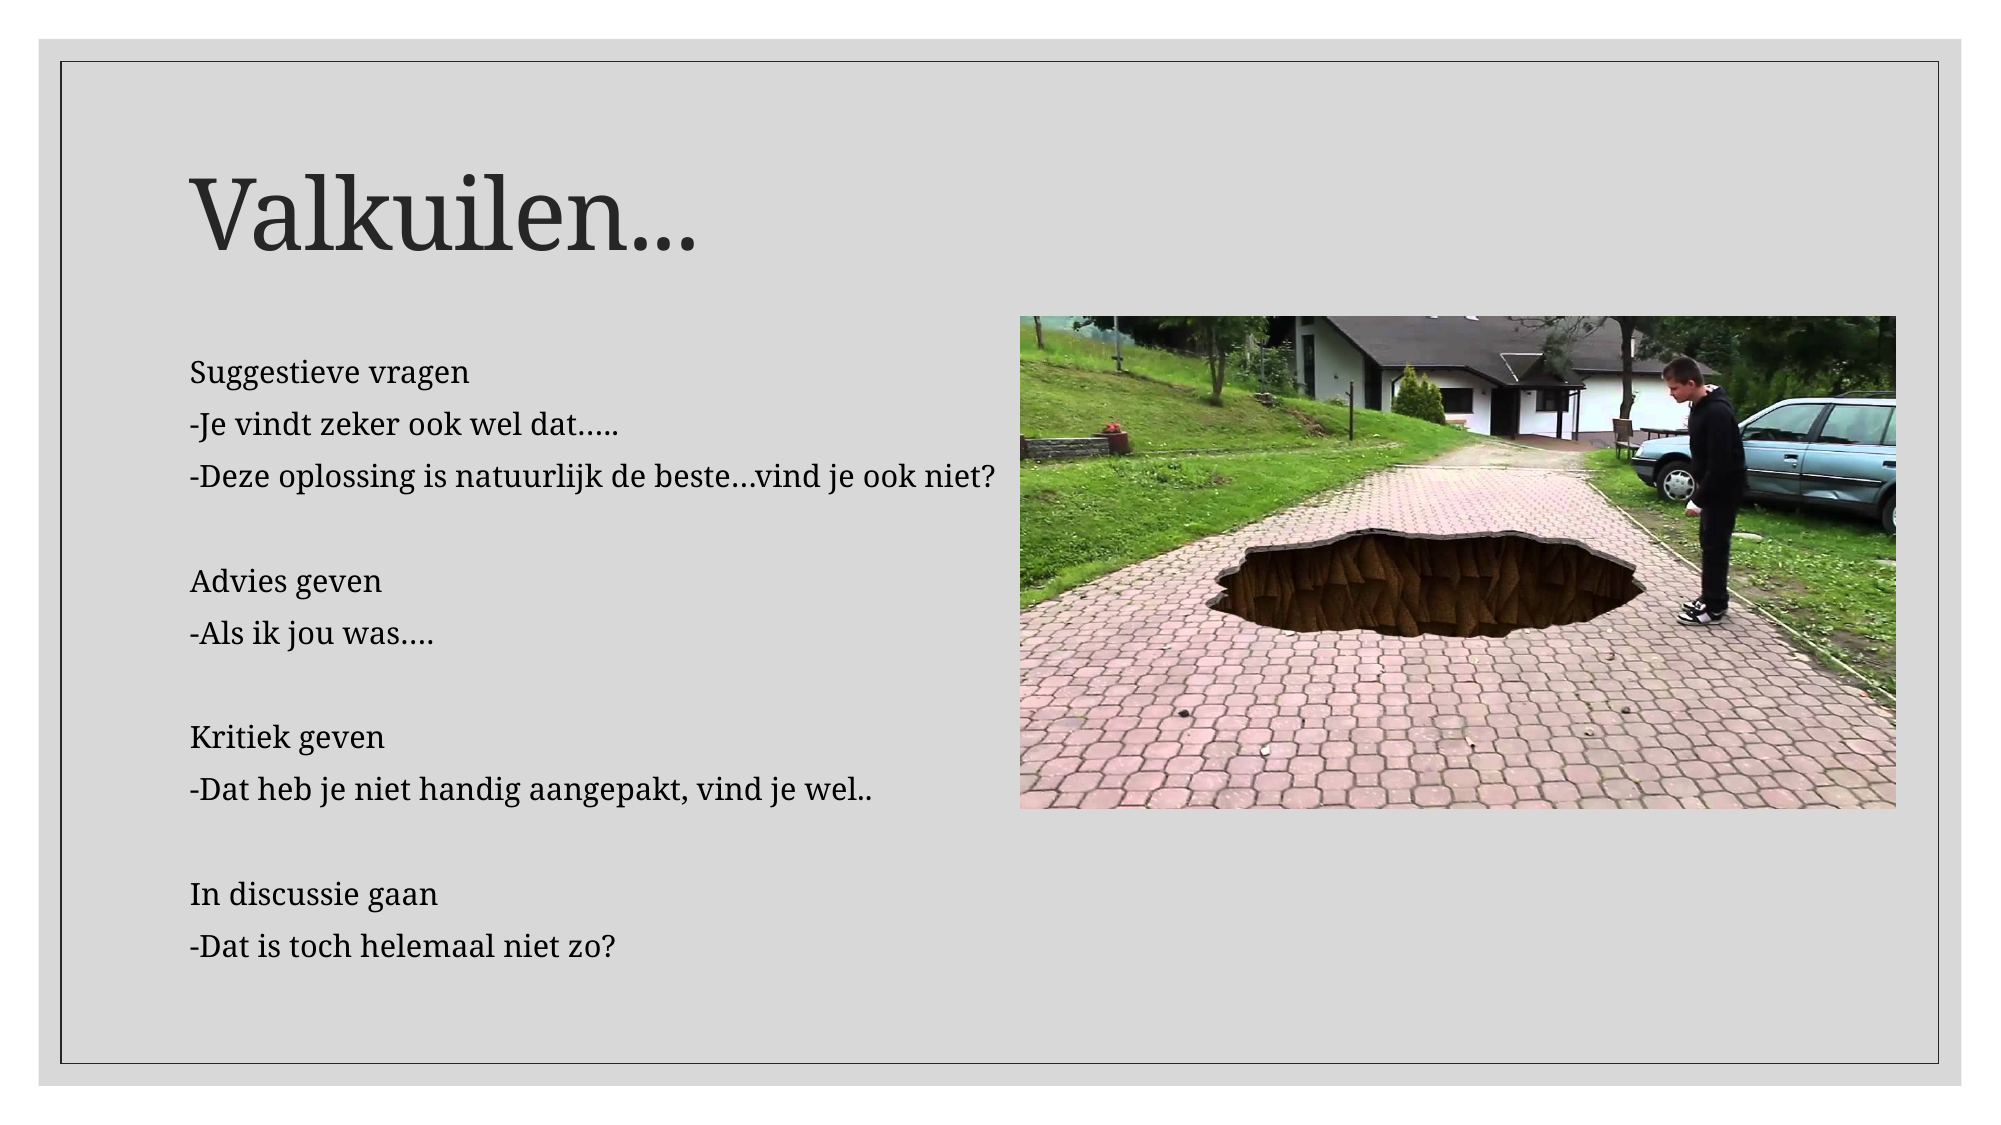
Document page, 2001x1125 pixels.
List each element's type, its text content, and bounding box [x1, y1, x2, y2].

title Valkuilen... [174, 105, 1825, 331]
picture [1020, 316, 1896, 809]
list Suggestieve vragen -Je vindt zeker ook wel dat….. -Deze oplossing is natuurlijk de beste…vind je ook niet? Advies geven -Als ik jou was…. Kritiek geven -Dat heb je niet handig aangepakt, vind je wel.. In discussie gaan -Dat is toch helemaal niet zo? [174, 345, 1825, 977]
